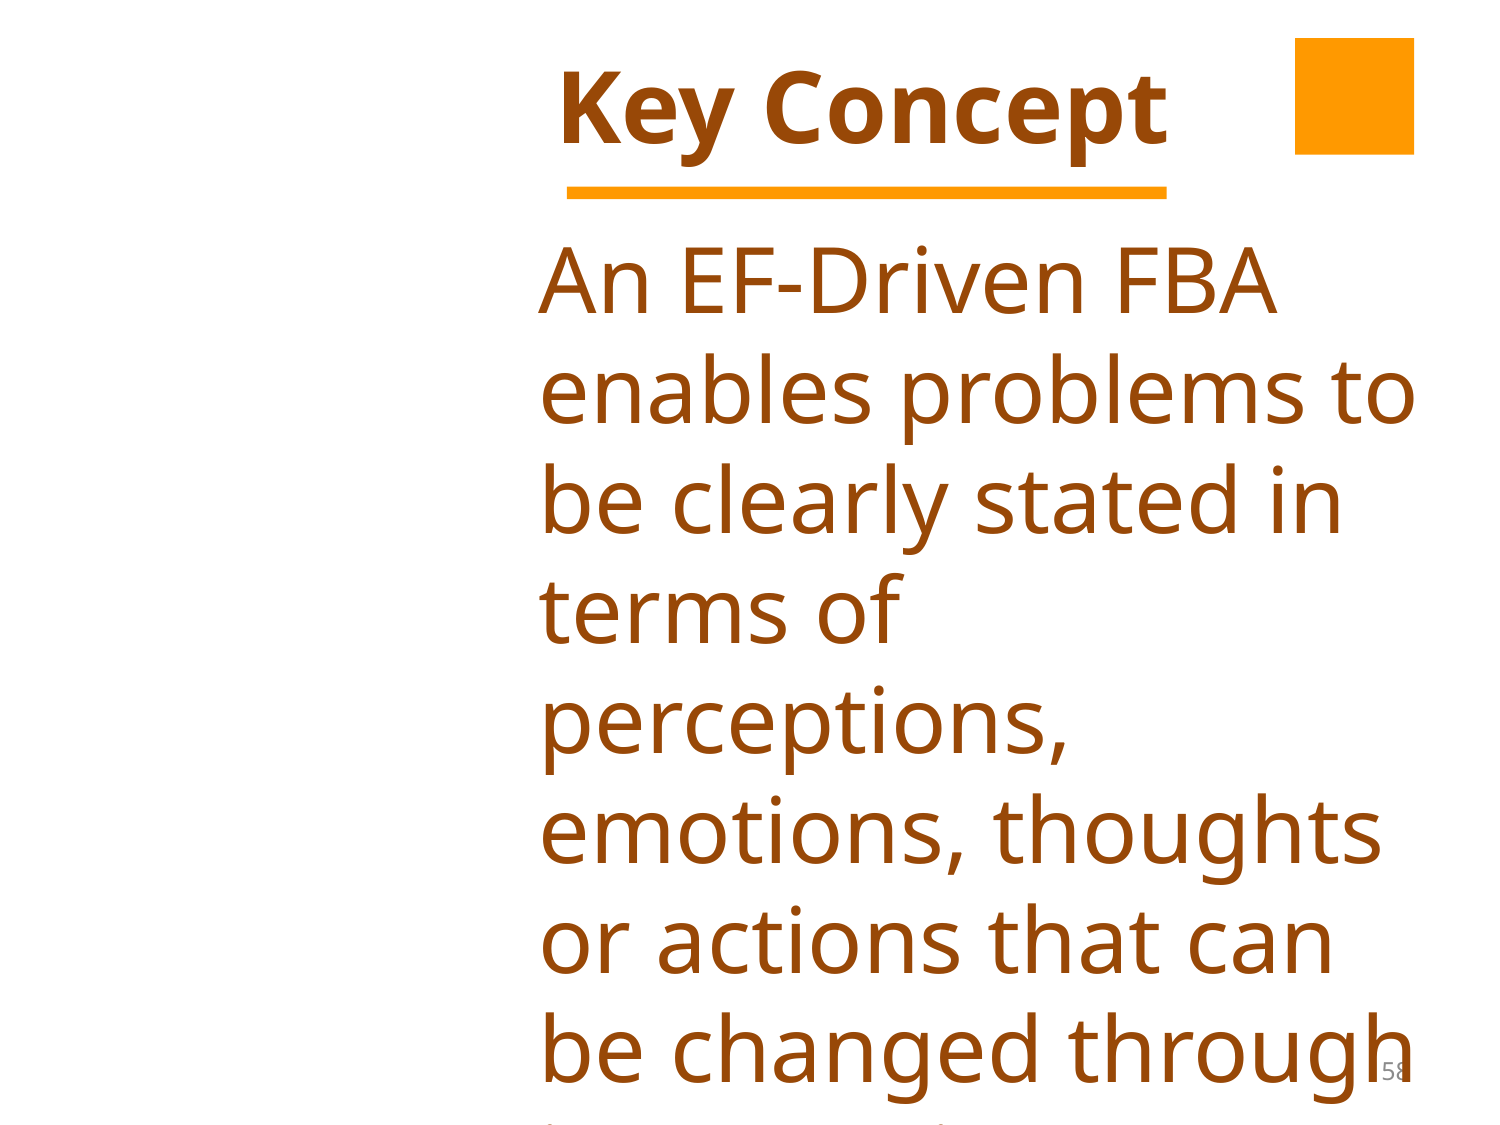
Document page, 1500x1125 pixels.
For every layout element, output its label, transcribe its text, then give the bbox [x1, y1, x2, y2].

text_box [1293, 36, 1416, 157]
text_box An EF-Driven FBA enables problems to be clearly stated in terms of perceptions, emotions, thoughts or actions that can be changed through intervention. [523, 214, 1465, 1125]
text_box Key Concept [540, 35, 1186, 171]
